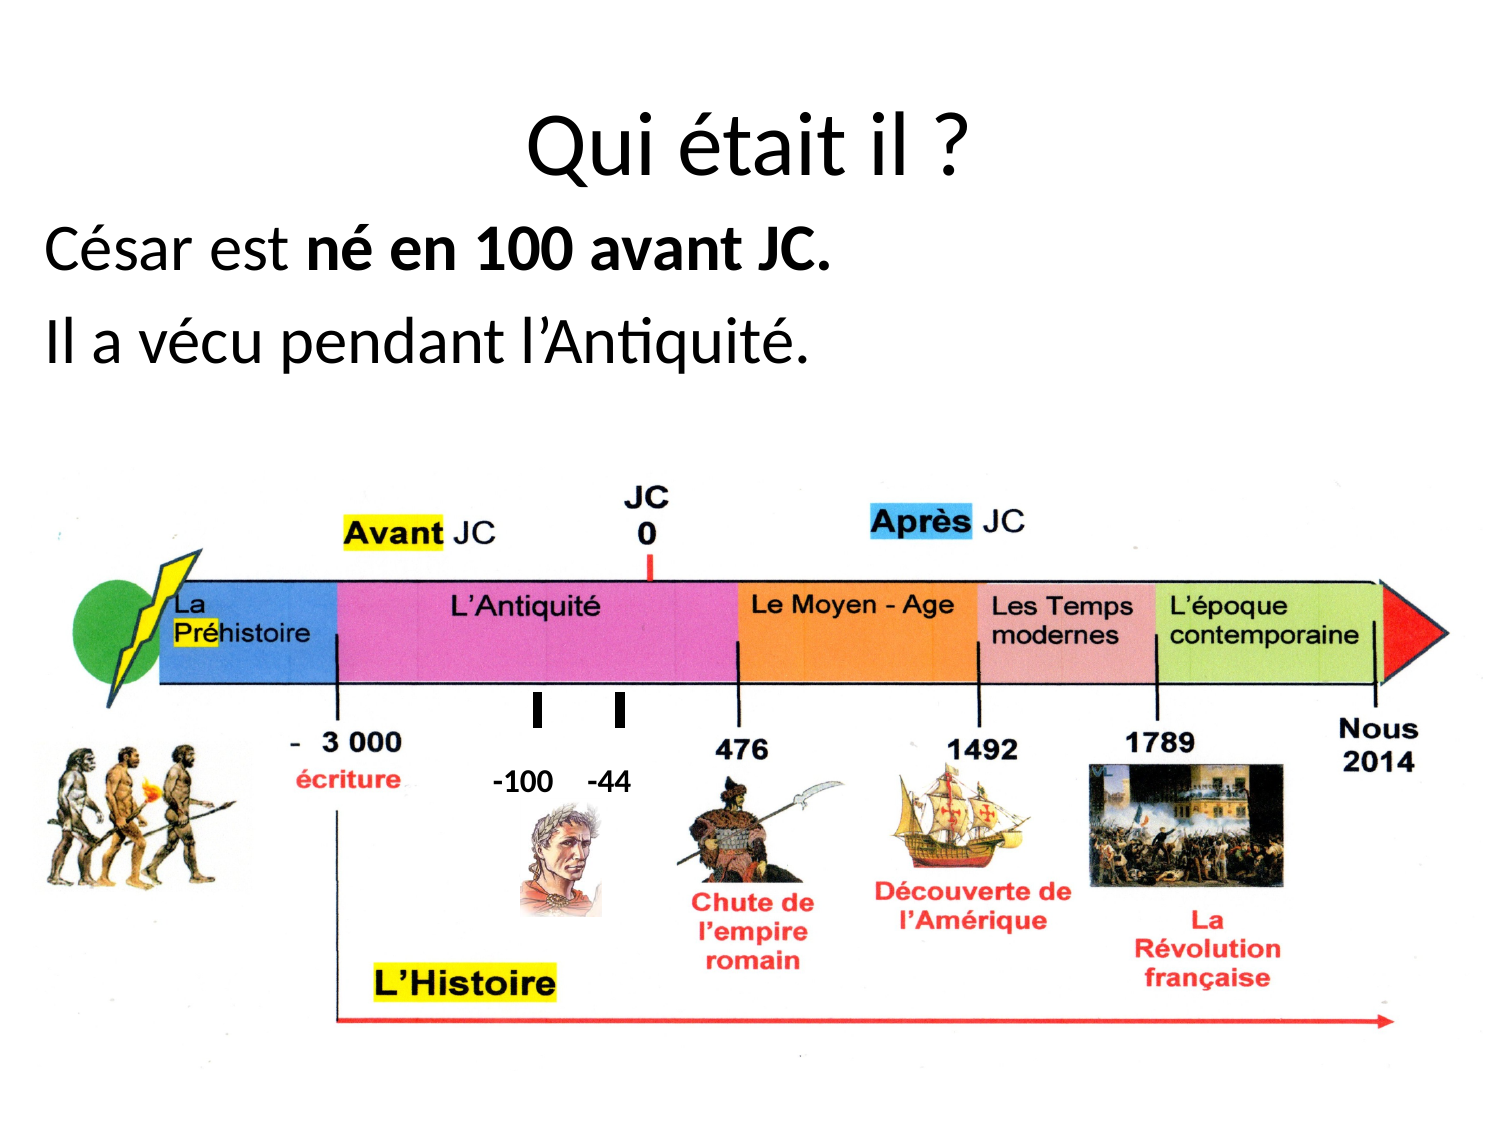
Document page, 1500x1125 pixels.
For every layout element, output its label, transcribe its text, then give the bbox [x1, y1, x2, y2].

list César est né en 100 avant JC. Il a vécu pendant l’Antiquité. [29, 196, 1483, 467]
title Qui était il ? [75, 45, 1425, 196]
picture [29, 467, 1483, 1071]
